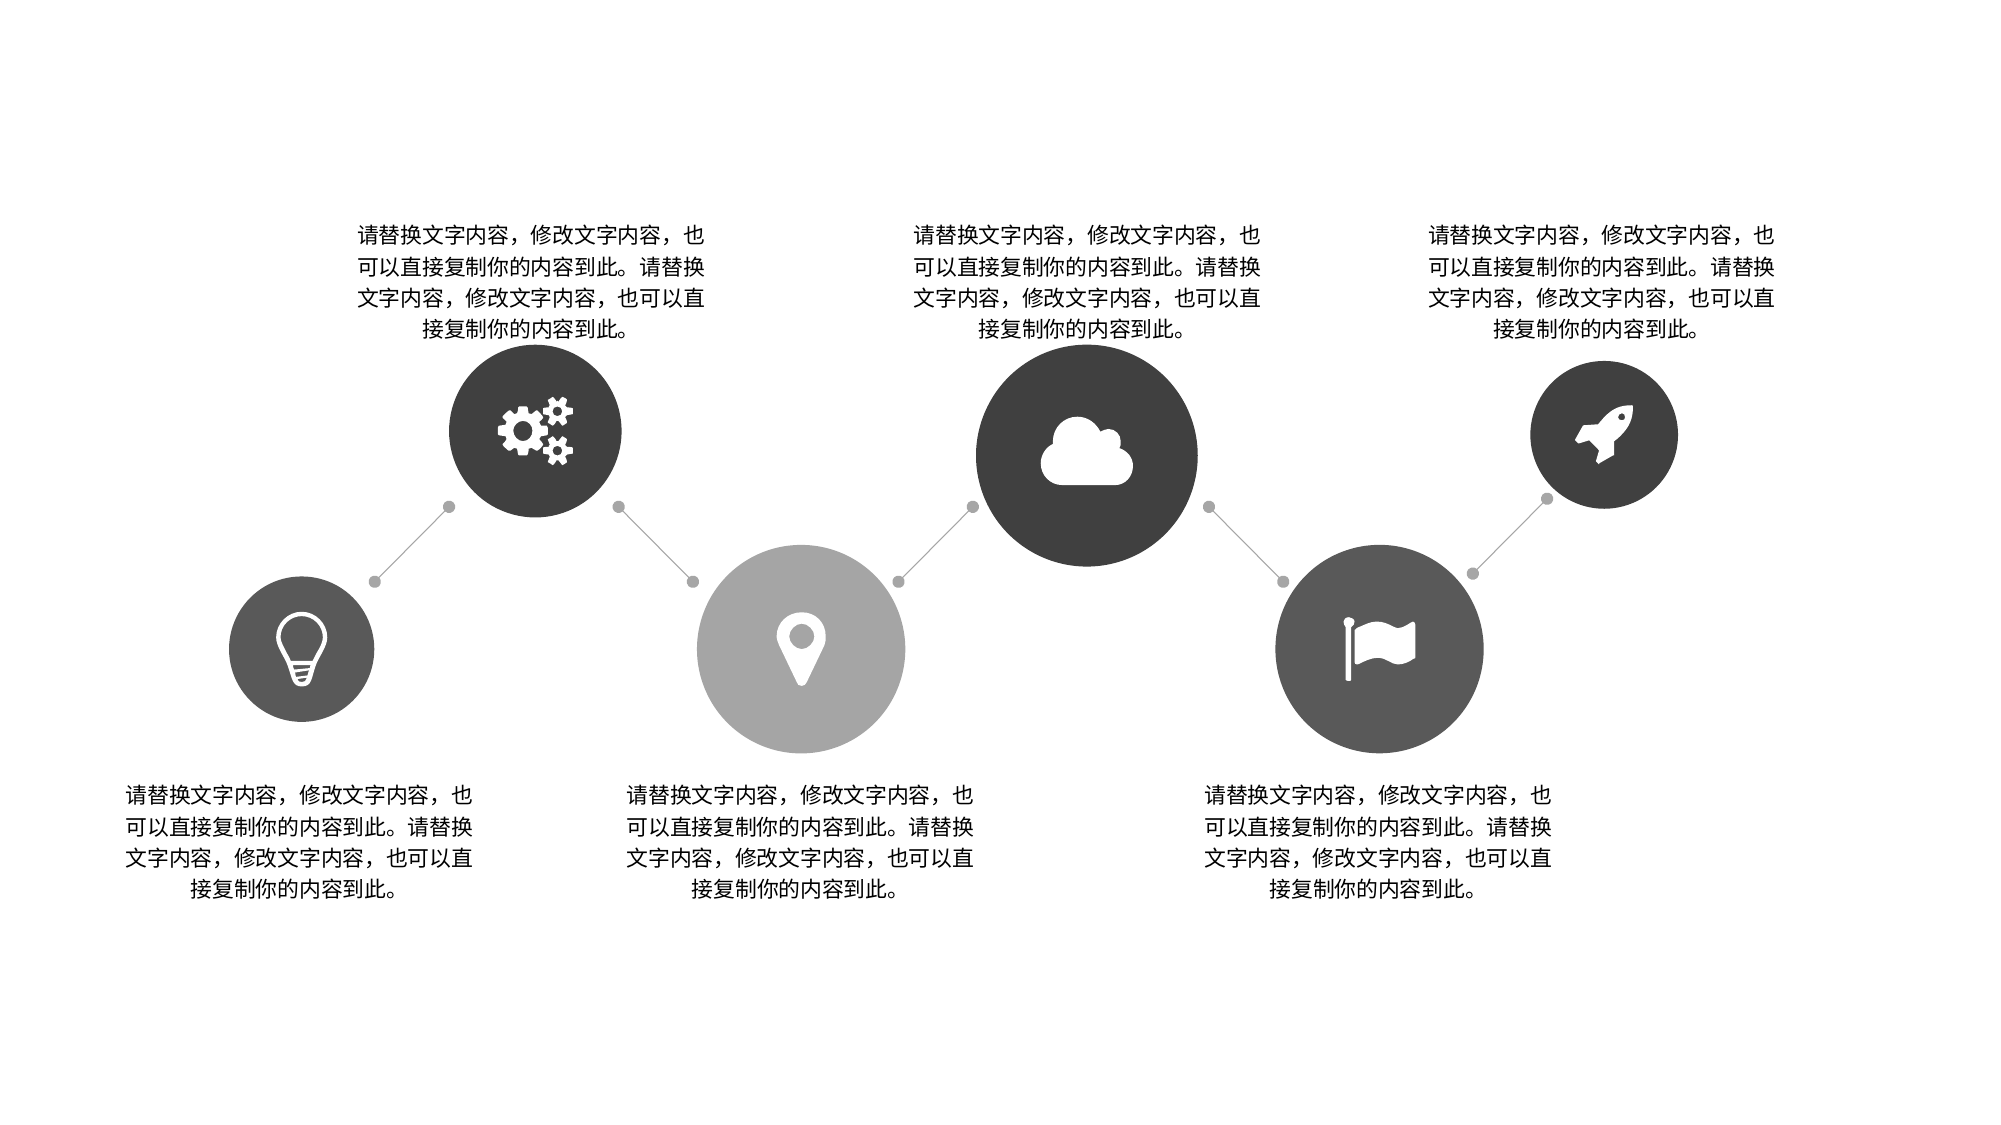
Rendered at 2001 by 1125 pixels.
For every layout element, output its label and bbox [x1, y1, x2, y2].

text_box [115, 216, 1787, 904]
